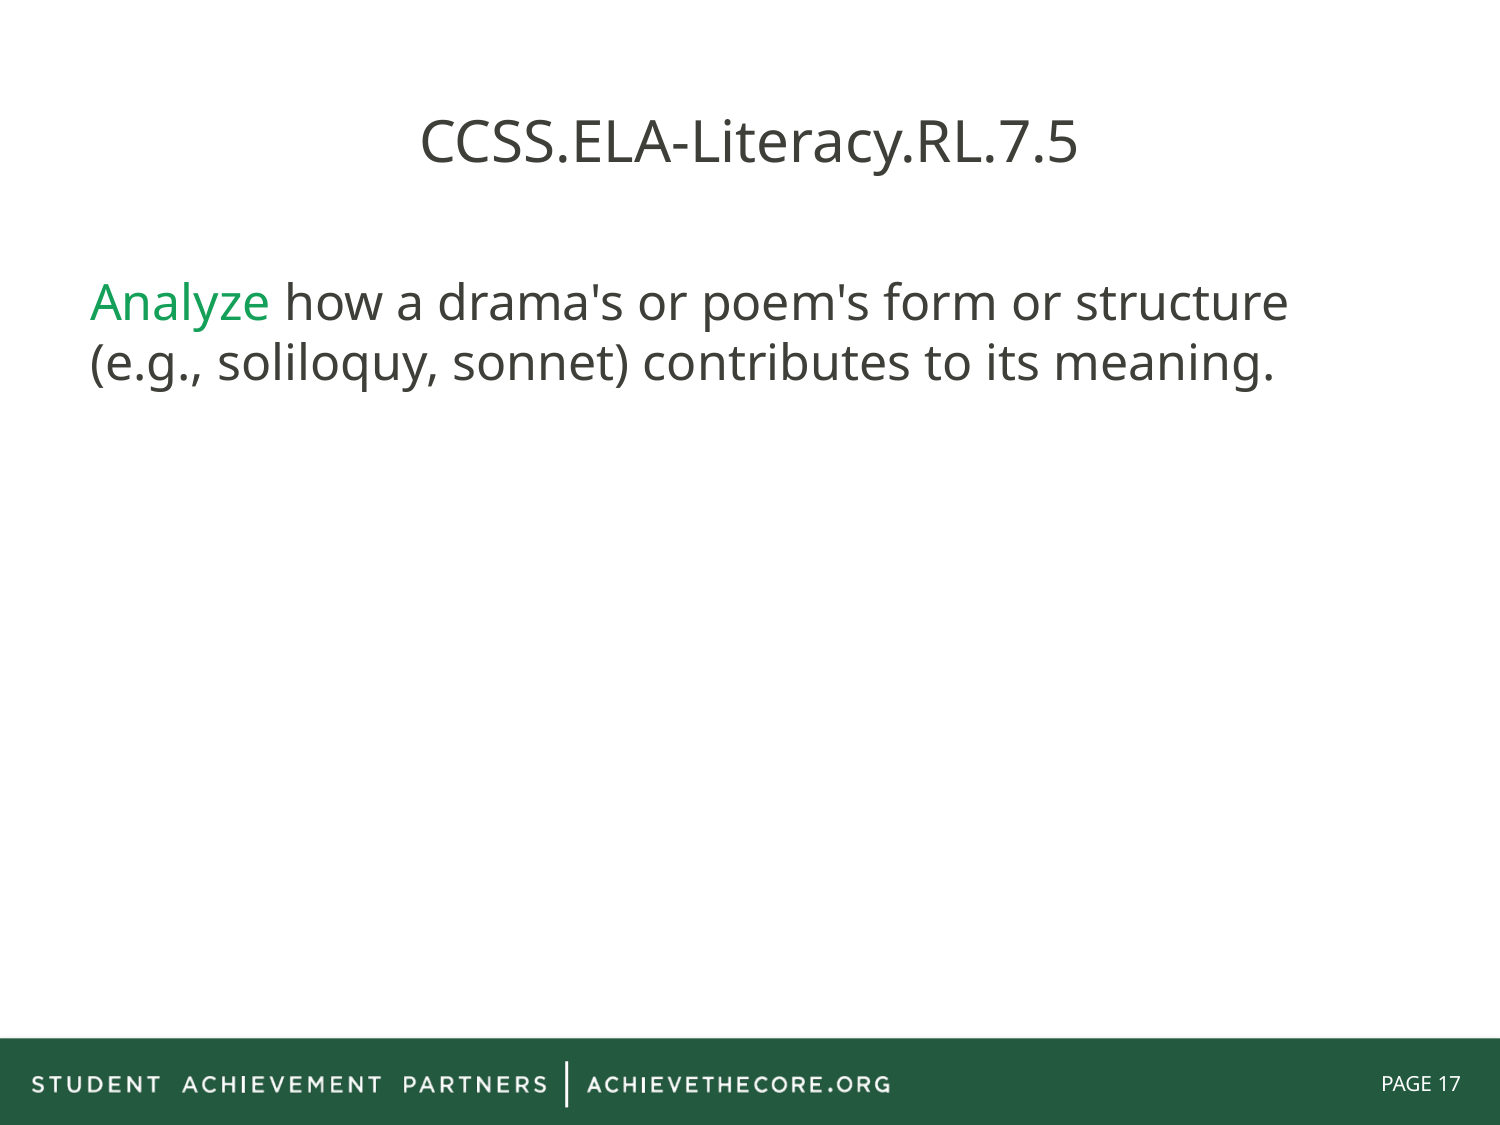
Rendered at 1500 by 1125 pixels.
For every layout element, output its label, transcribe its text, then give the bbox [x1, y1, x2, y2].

list Analyze how a drama's or poem's form or structure (e.g., soliloquy, sonnet) contributes to its meaning. [75, 262, 1425, 1005]
title CCSS.ELA-Literacy.RL.7.5 [75, 45, 1425, 233]
